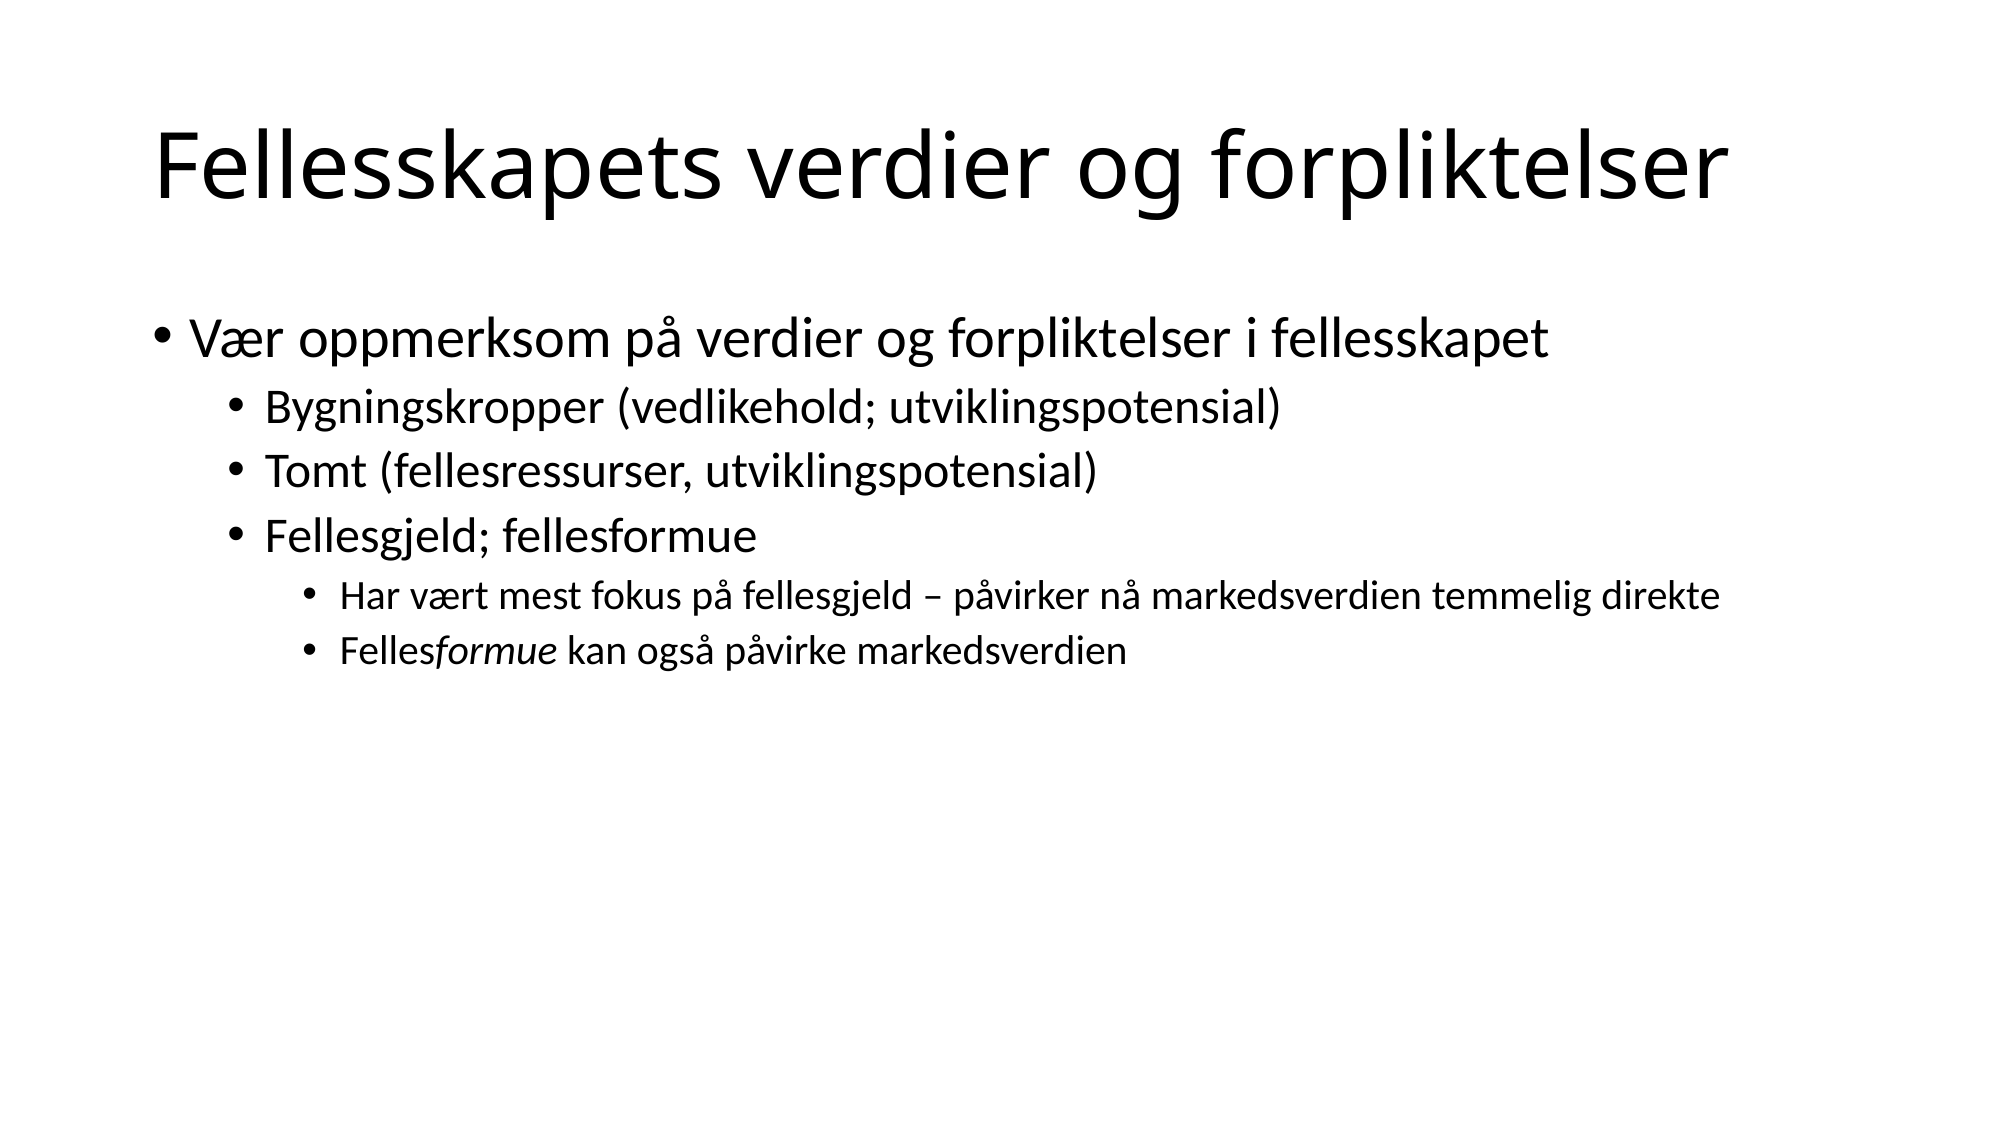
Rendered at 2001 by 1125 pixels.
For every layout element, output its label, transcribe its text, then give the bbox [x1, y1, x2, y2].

list Vær oppmerksom på verdier og forpliktelser i fellesskapet Bygningskropper (vedlikehold; utviklingspotensial) Tomt (fellesressurser, utviklingspotensial) Fellesgjeld; fellesformue Har vært mest fokus på fellesgjeld – påvirker nå markedsverdien temmelig direkte Fellesformue kan også påvirke markedsverdien [137, 299, 1863, 1014]
title Fellesskapets verdier og forpliktelser [137, 59, 1863, 278]
